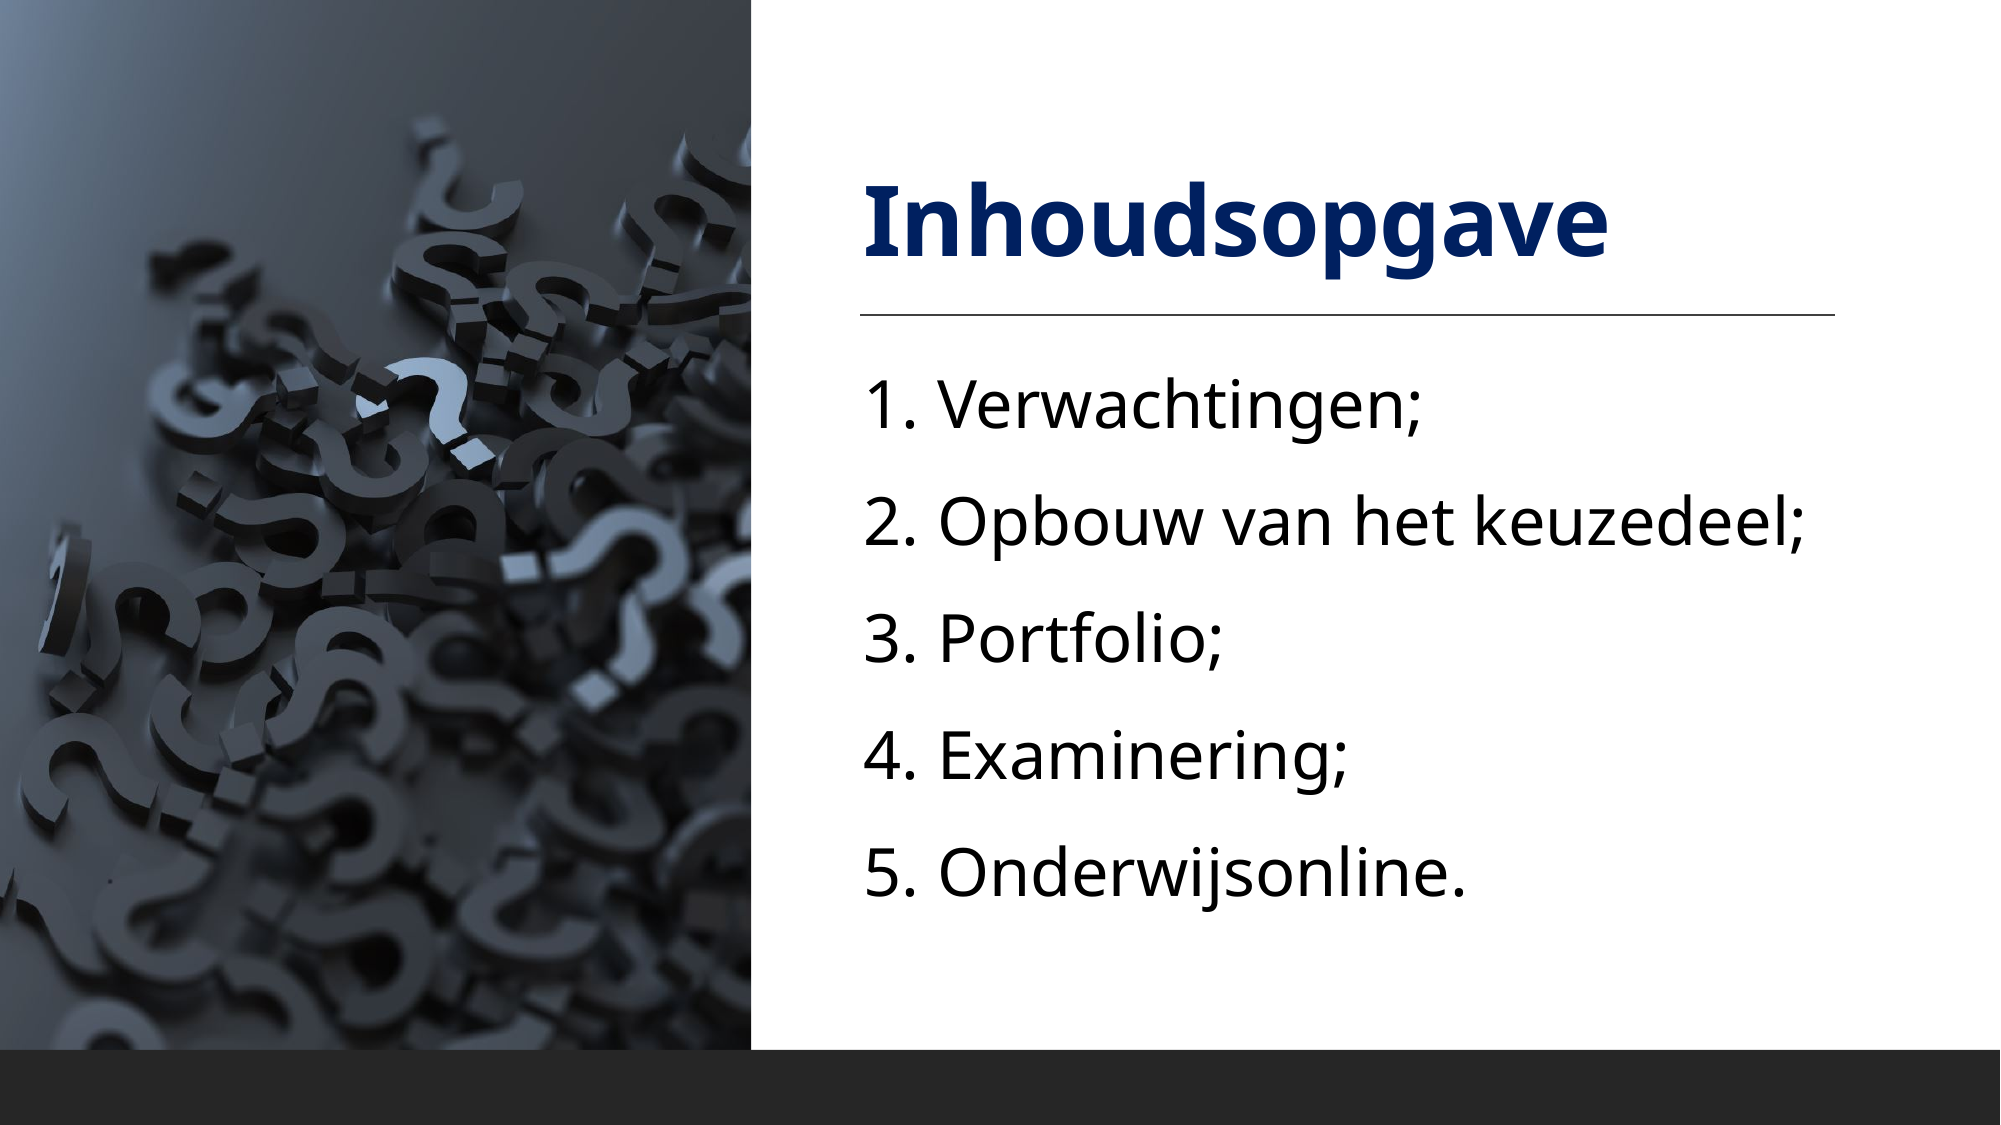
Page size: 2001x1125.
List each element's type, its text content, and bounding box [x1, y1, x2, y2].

text_box [759, 0, 2000, 1049]
title Inhoudsopgave [848, 47, 1830, 285]
list 1. Verwachtingen; 2. Opbouw van het keuzedeel; 3. Portfolio; 4. Examinering; 5. Onderwijsonline. [848, 345, 1830, 963]
text_box [0, 1049, 2000, 1125]
picture [0, 0, 752, 1051]
